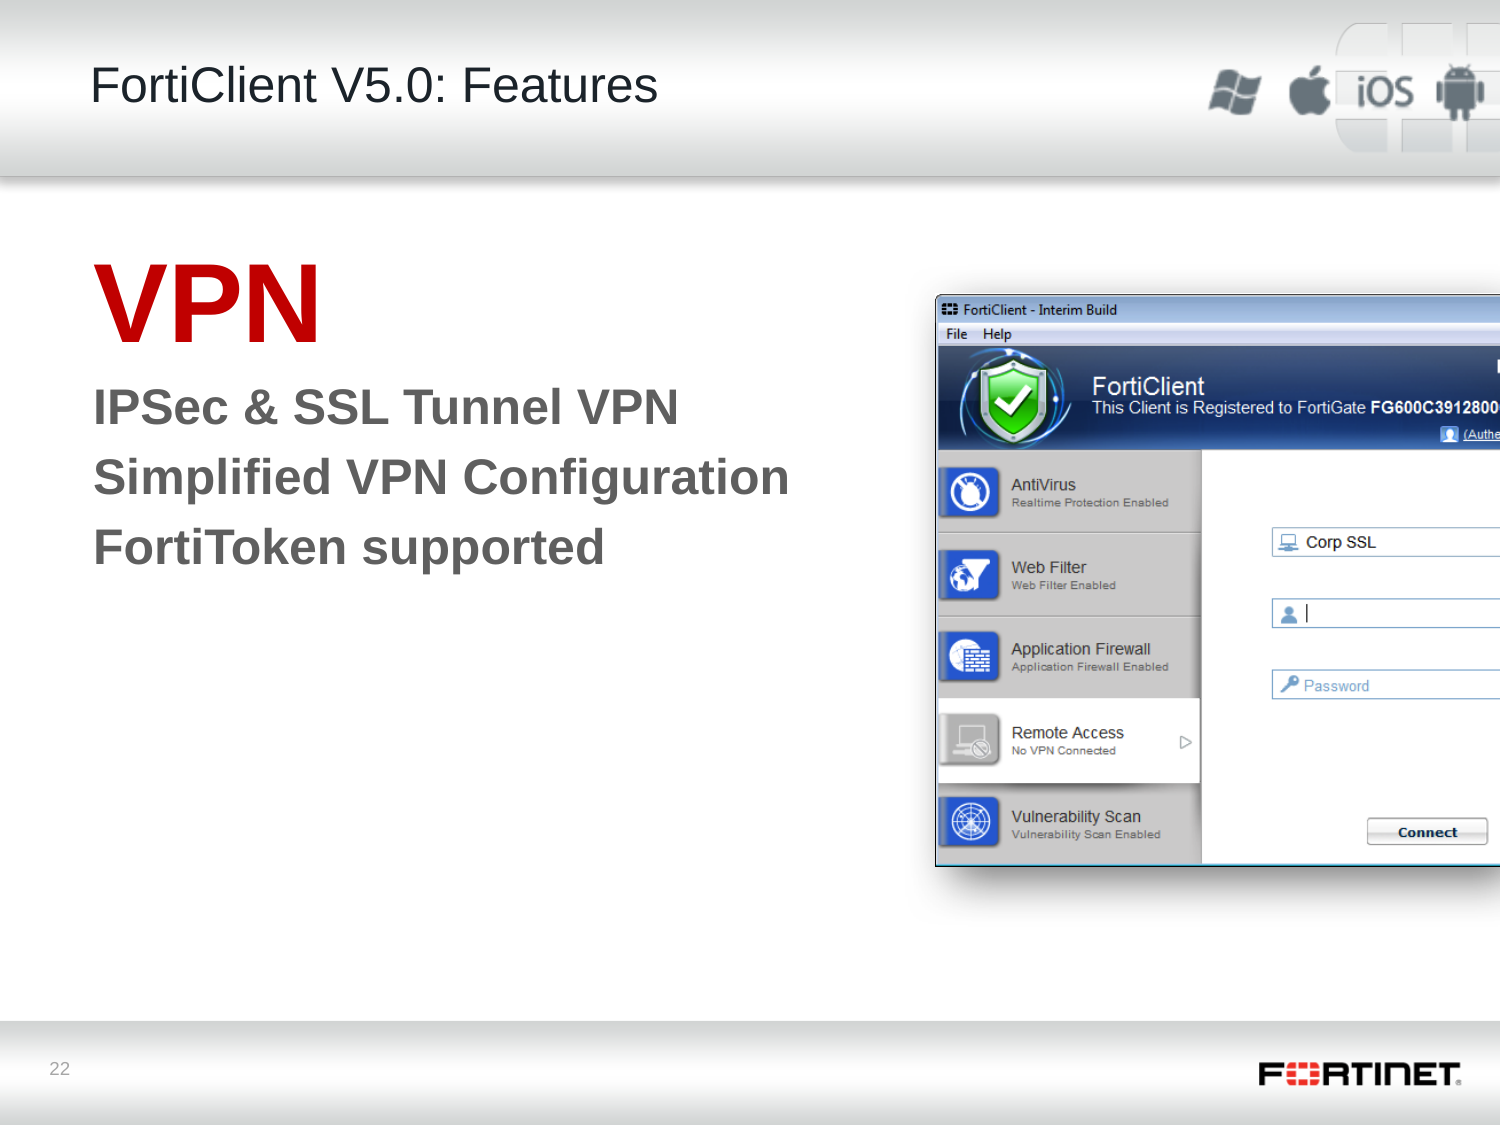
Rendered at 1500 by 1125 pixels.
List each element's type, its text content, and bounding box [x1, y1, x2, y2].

title FortiClient V5.0: Features [75, 45, 1425, 138]
picture [0, 0, 1500, 1125]
text_box VPN IPSec & SSL Tunnel VPN Simplified VPN Configuration FortiToken supported [78, 222, 1419, 659]
